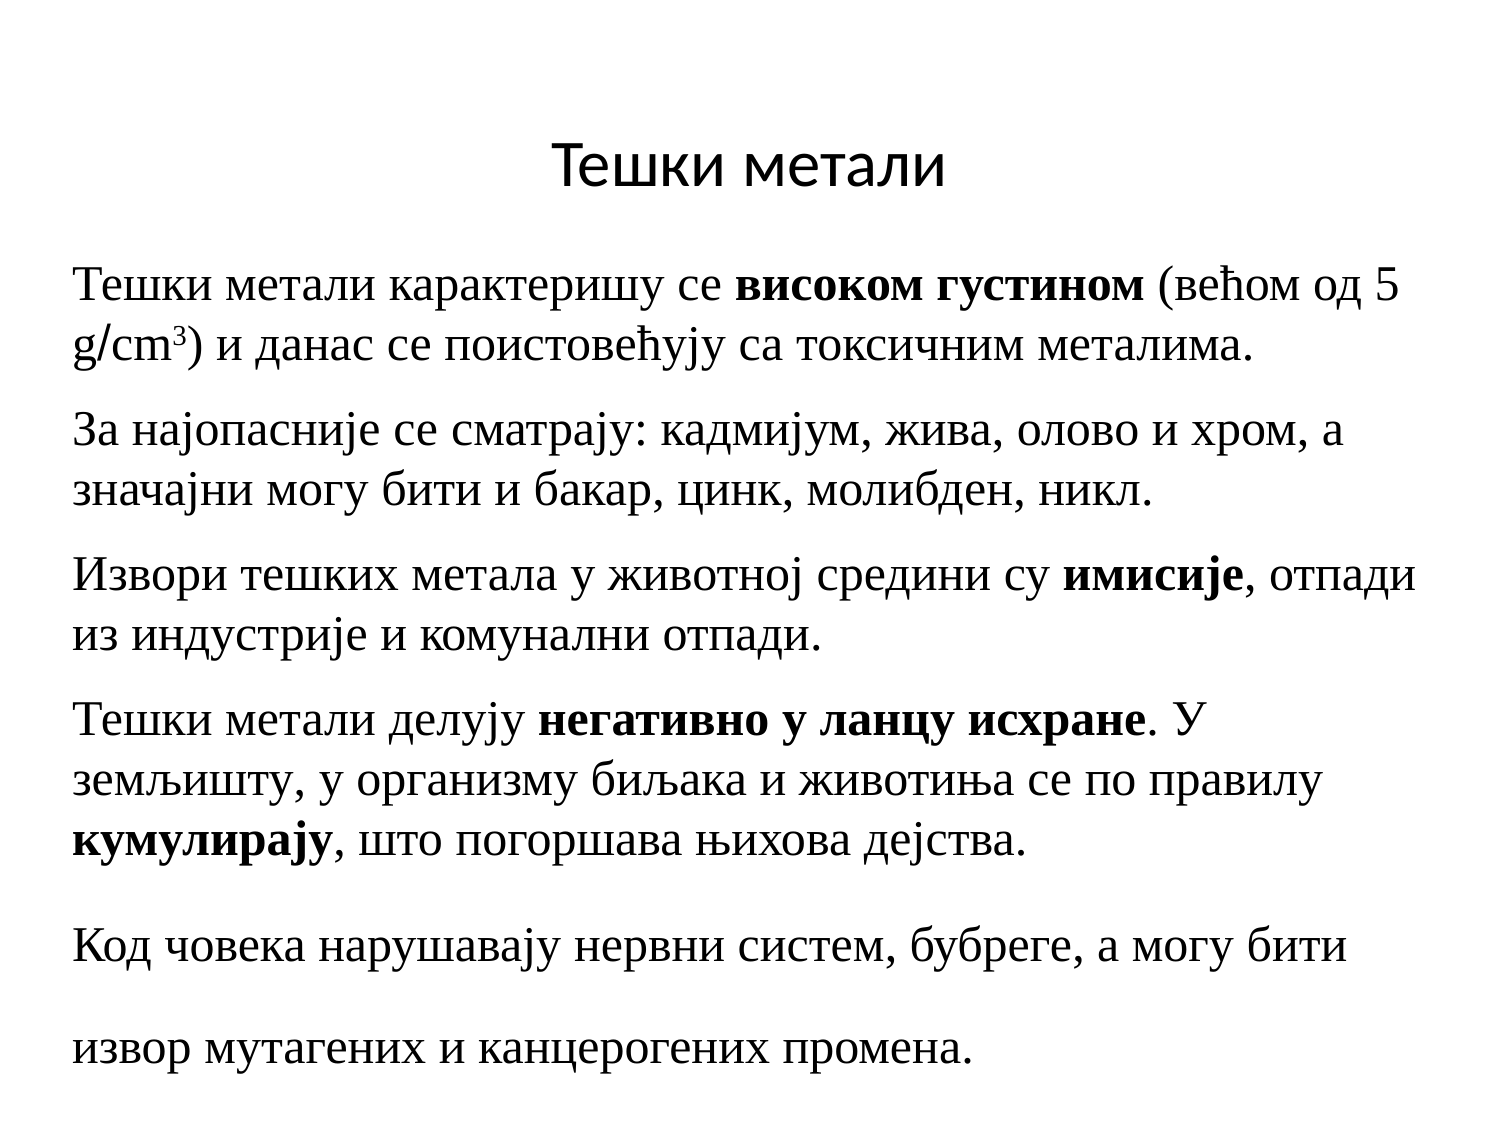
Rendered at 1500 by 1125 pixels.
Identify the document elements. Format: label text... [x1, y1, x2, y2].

title Тешки метали [112, 66, 1388, 243]
text_box Тешки метали карактеришу се високом густином (већом од 5 gcm3) и данас се поистовећују са токсичним металима. За најопасније се сматрају: кадмијум, жива, олово и хром, а значајни могу бити и бакар, цинк, молибден, никл. Извори тешких метала у животној средини су имисије, отпади из индустрије и комунални отпади. Тешки метали делују негативно у ланцу исхране. У земљишту, у организму биљака и животиња се по правилу кумулирају, што погоршава њихова дејства. Код човека нарушавају нервни систем, бубреге, а могу бити извор мутагених и канцерогених промена. [57, 243, 1443, 1089]
